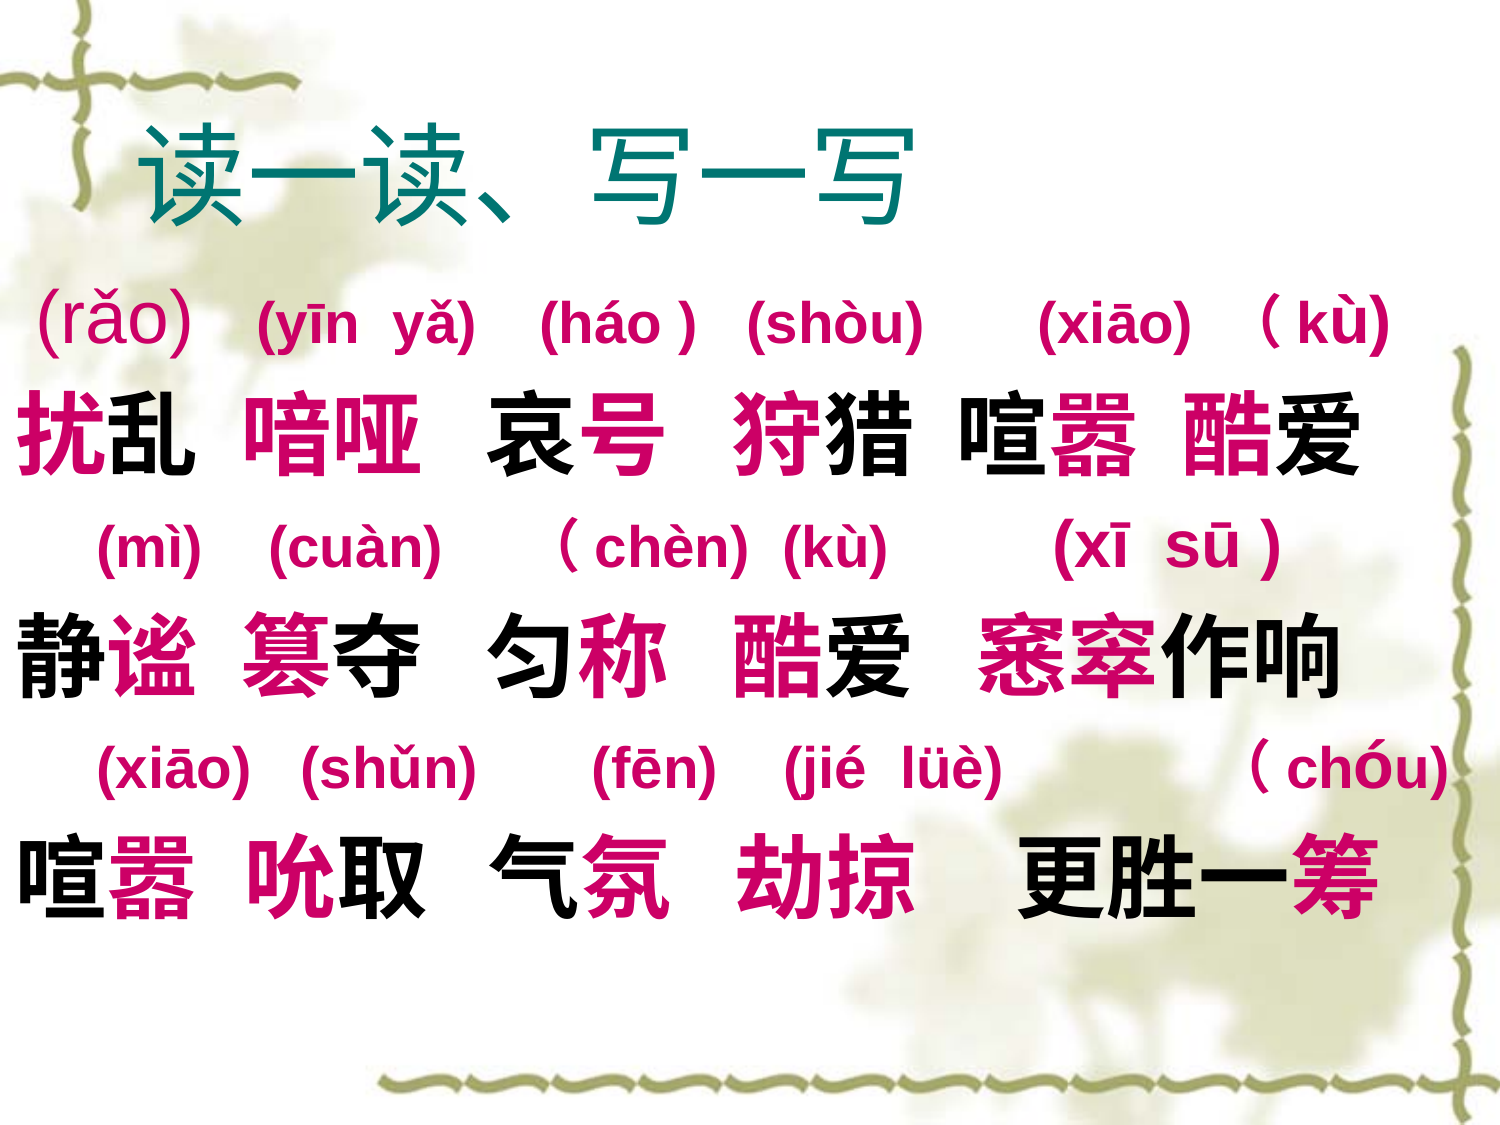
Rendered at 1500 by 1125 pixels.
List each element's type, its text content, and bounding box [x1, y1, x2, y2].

list (rǎo) (yīn yǎ) (háo ) (shòu) (xiāo) （kù) 扰乱 喑哑 哀号 狩猎 喧嚣 酷爱 (mì) (cuàn) （chèn) (kù) (xī sū ) 静谧 篡夺 匀称 酷爱 窸窣作响 (xiāo) (shǔn) (fēn) (jié lüè) （chóu) 喧嚣 吮取 气氛 劫掠 更胜一筹 [0, 261, 1500, 1044]
title 读一读、写一写 [70, 107, 987, 238]
picture [0, 0, 1500, 261]
picture [0, 1044, 1500, 1125]
